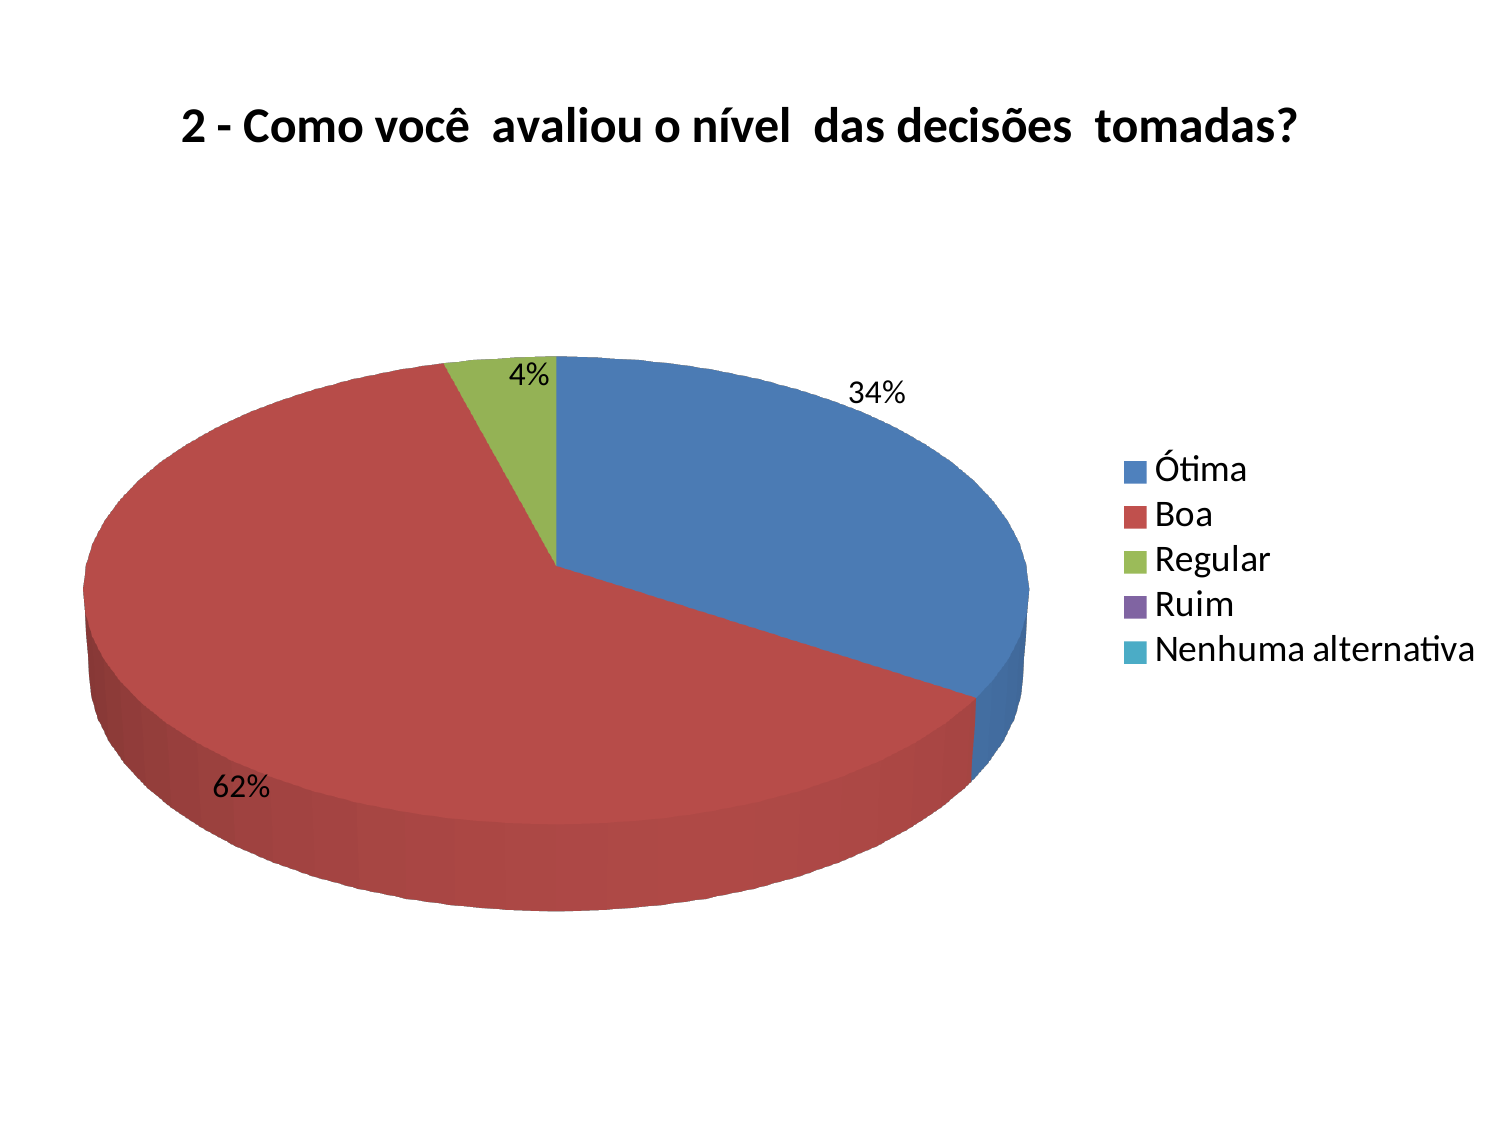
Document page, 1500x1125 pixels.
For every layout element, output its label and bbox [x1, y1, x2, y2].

chart [0, 0, 1500, 1125]
